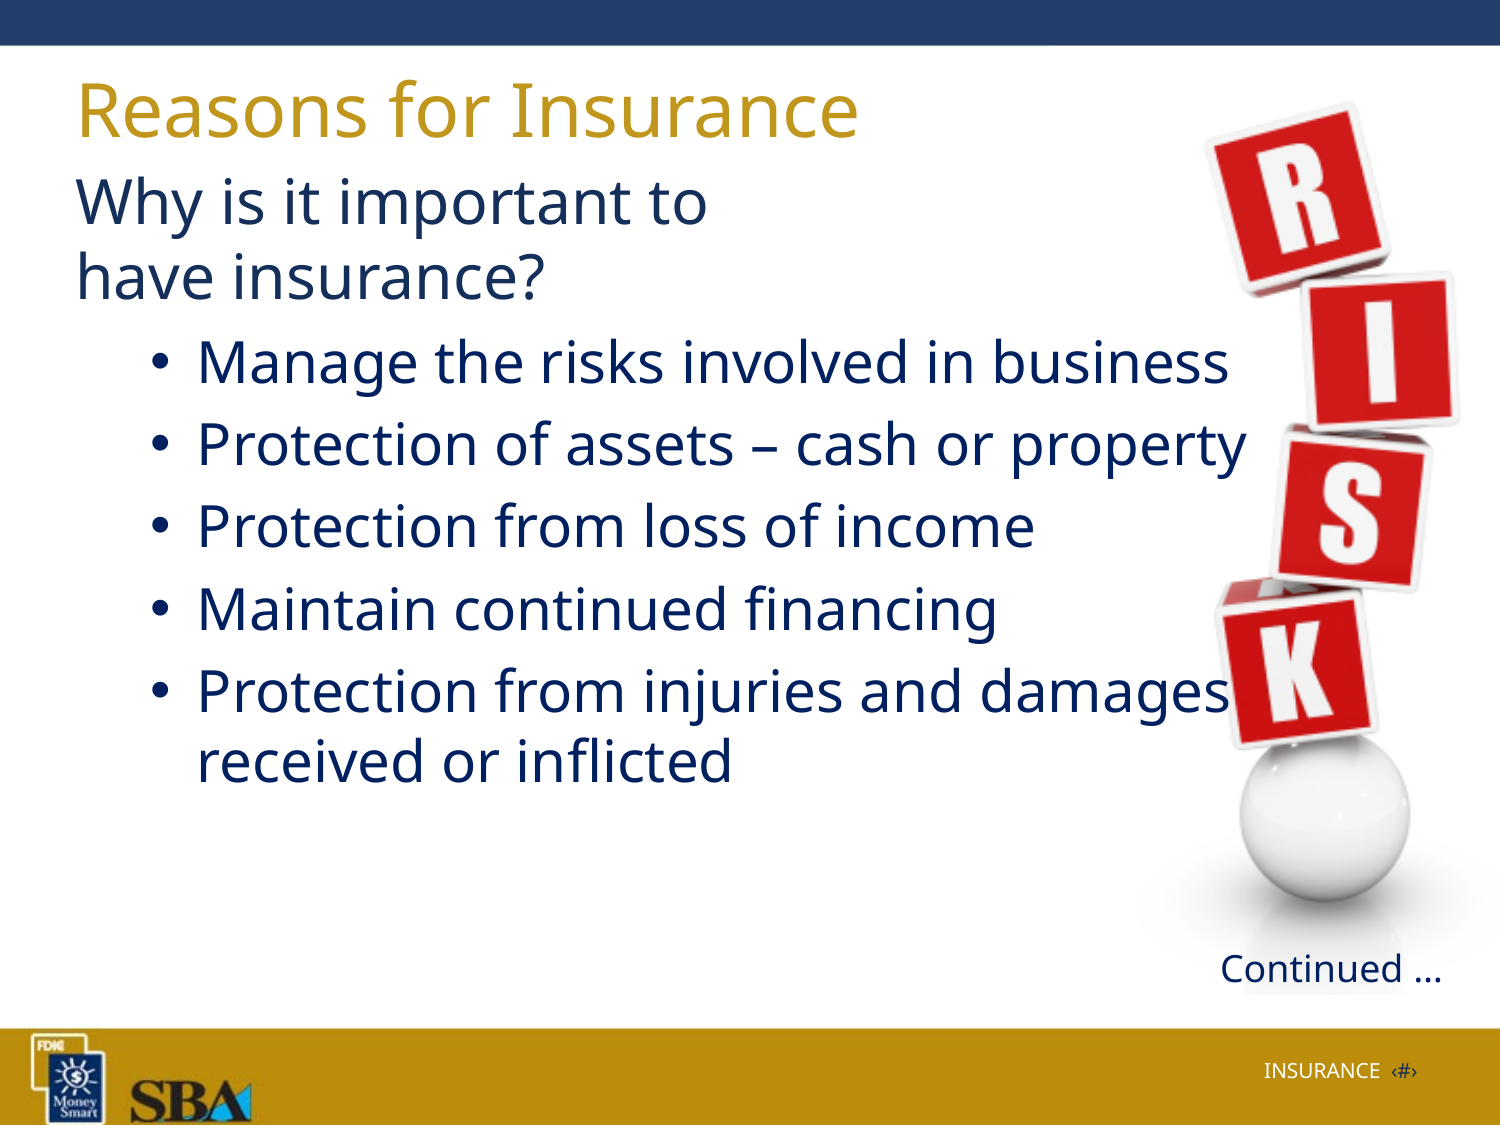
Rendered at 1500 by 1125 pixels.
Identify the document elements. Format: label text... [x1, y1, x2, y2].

list Why is it important to have insurance? Manage the risks involved in business Protection of assets – cash or property Protection from loss of income Maintain continued financing Protection from injuries and damages received or inflicted [74, 161, 1426, 1032]
title Reasons for Insurance [74, 61, 1043, 161]
picture [0, 0, 1500, 1125]
